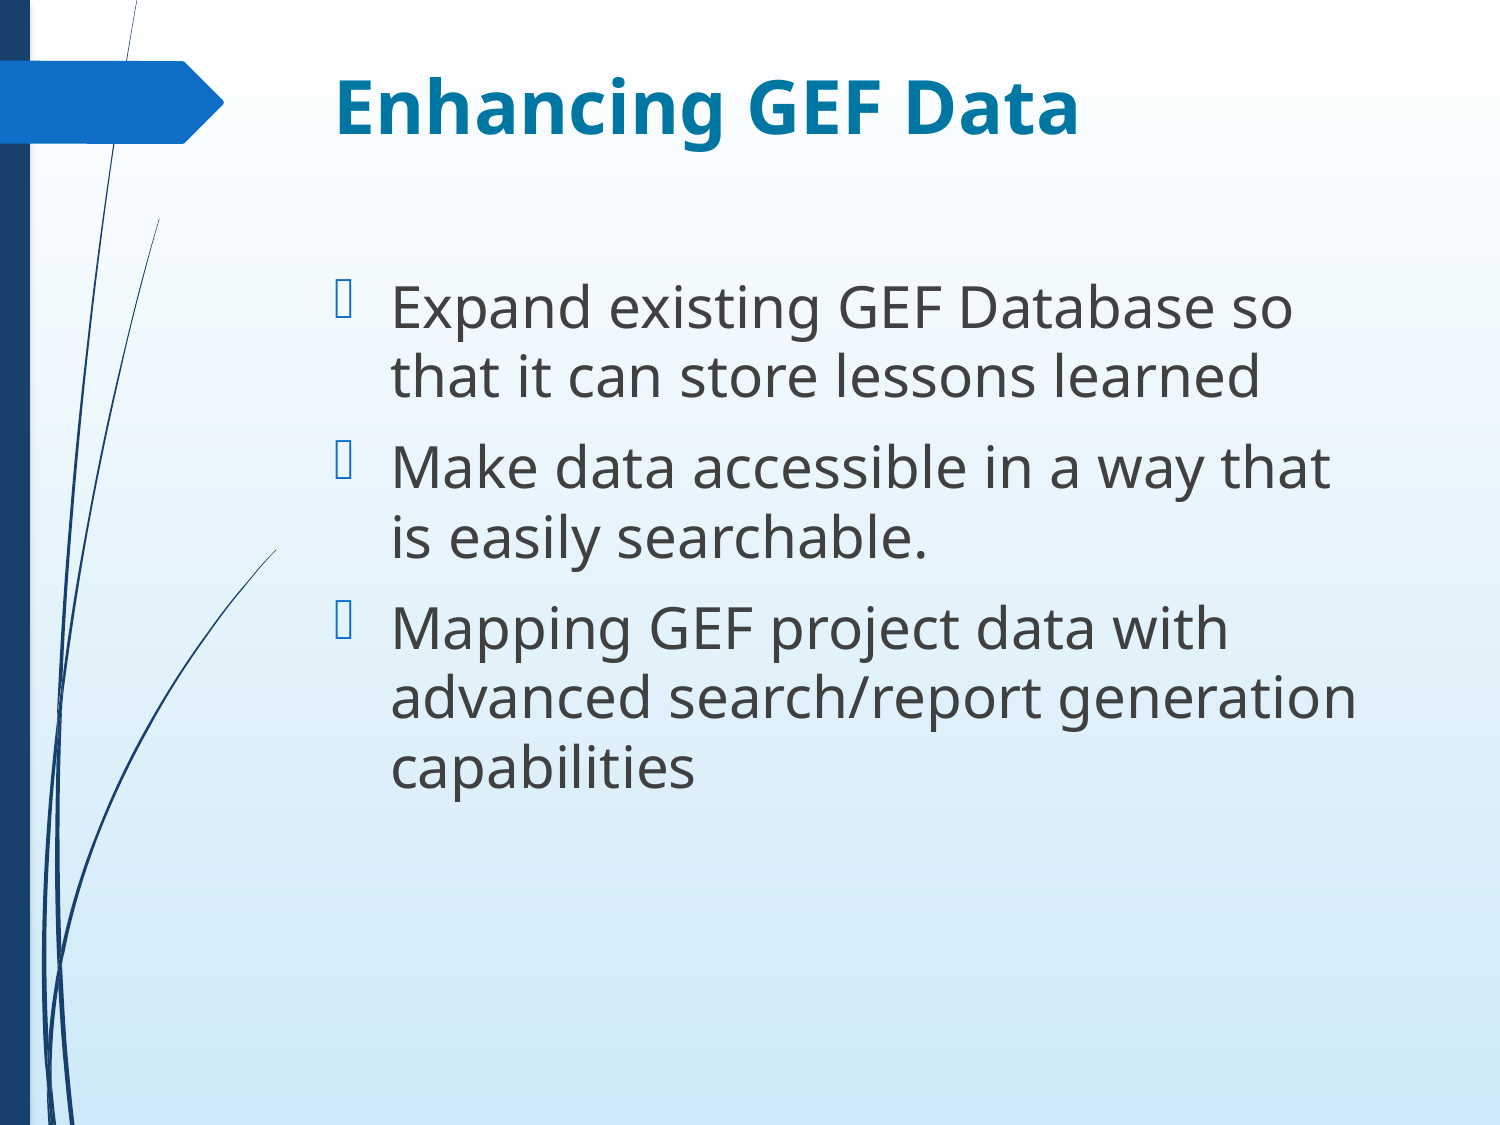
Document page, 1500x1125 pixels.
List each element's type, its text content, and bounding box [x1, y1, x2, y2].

title Enhancing GEF Data [318, 52, 1400, 262]
list Expand existing GEF Database so that it can store lessons learned Make data accessible in a way that is easily searchable. Mapping GEF project data with advanced search/report generation capabilities [318, 262, 1400, 921]
